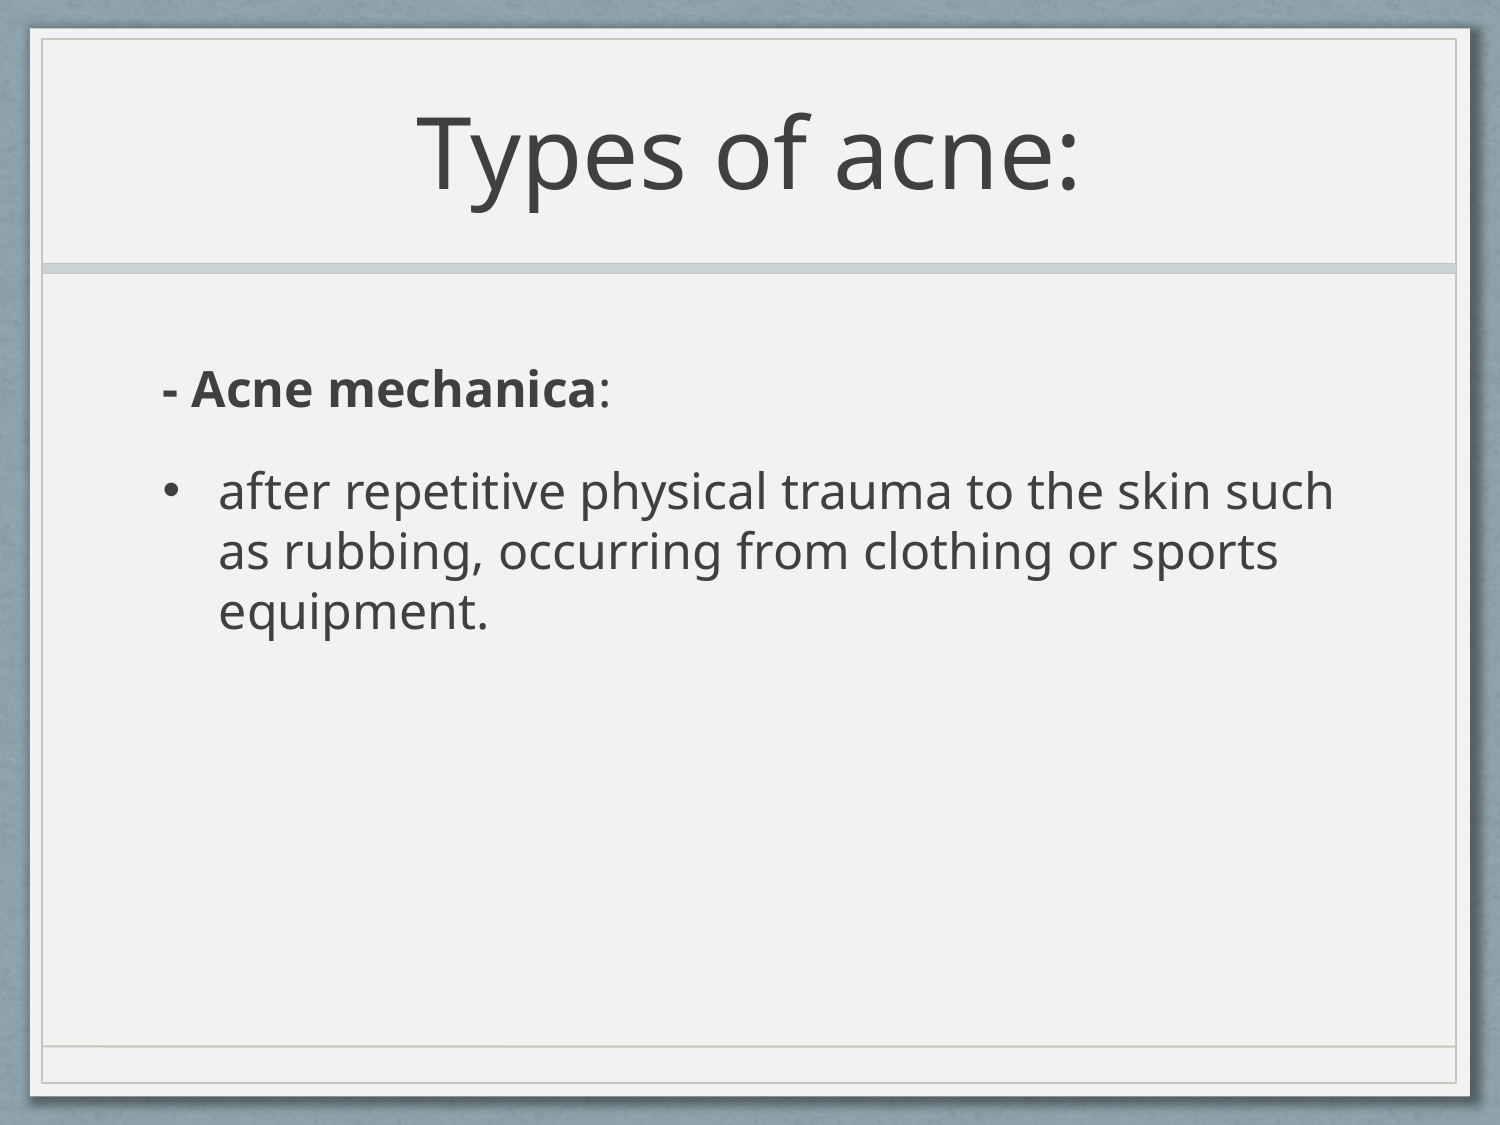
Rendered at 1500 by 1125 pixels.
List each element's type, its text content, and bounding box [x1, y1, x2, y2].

title Types of acne: [147, 40, 1353, 260]
list - Acne mechanica: after repetitive physical trauma to the skin such as rubbing, occurring from clothing or sports equipment. [147, 350, 1353, 995]
